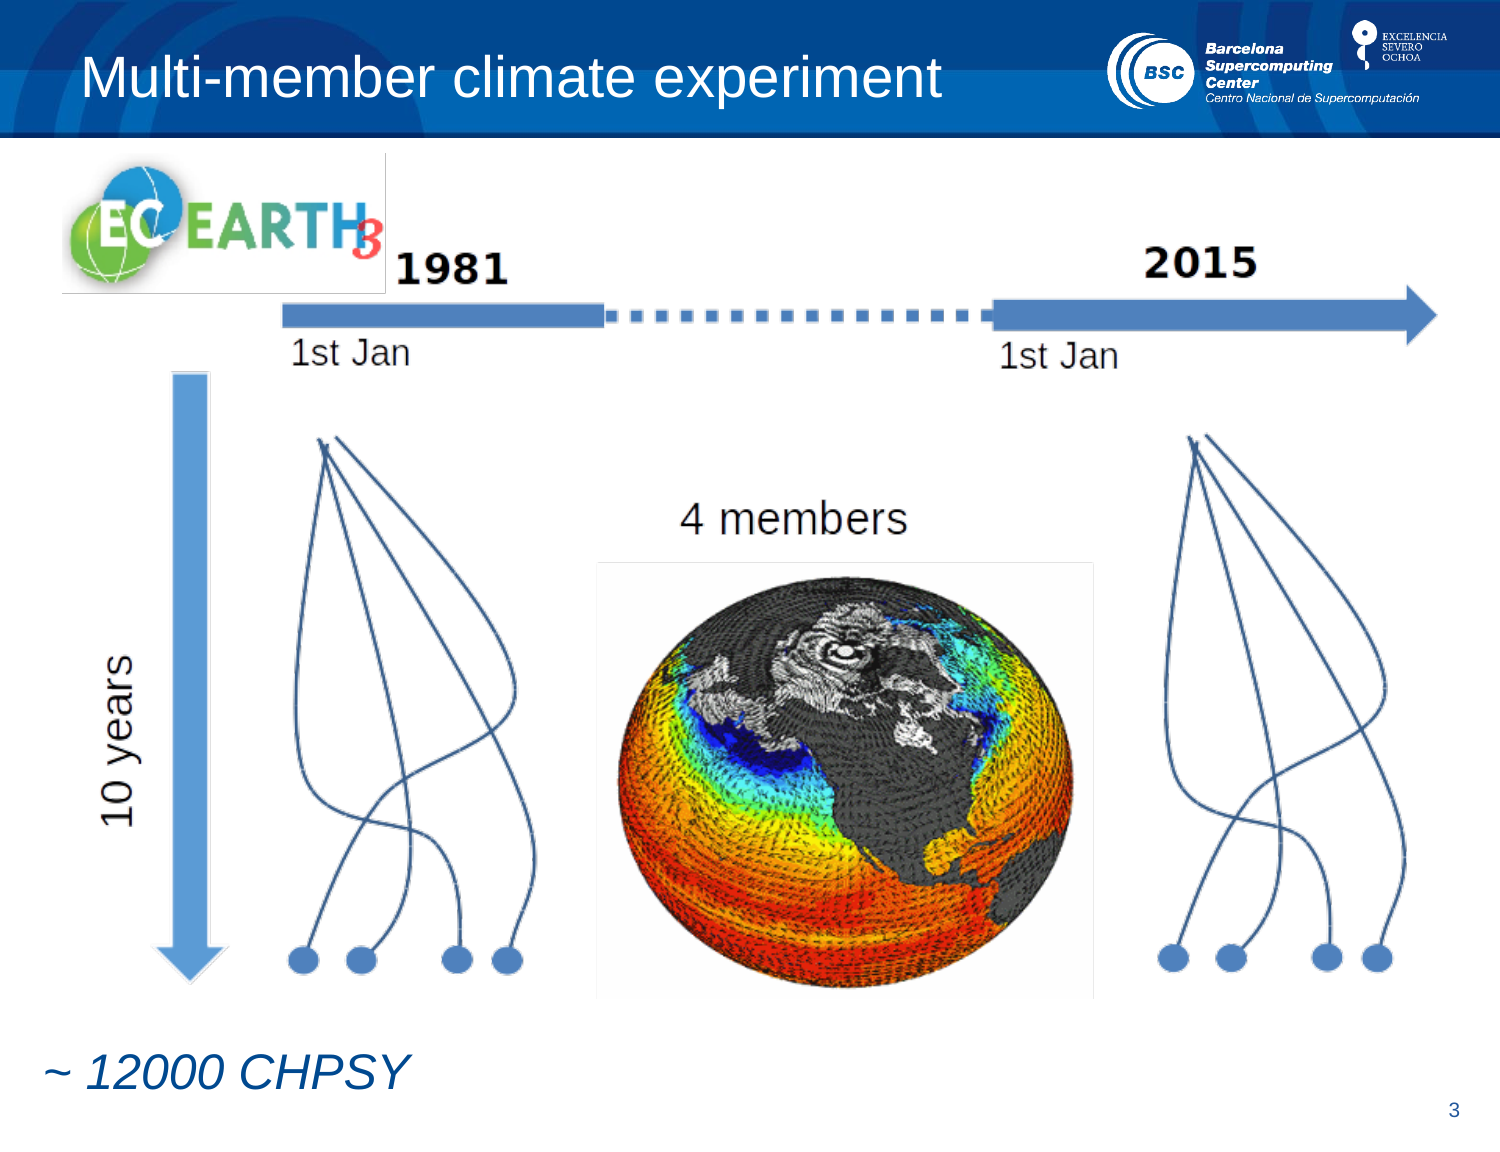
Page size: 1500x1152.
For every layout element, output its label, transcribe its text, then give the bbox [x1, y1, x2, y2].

list ~ 12000 CHPSY [27, 1024, 477, 1139]
picture [62, 152, 1438, 999]
picture [0, 0, 1500, 138]
title Multi-member climate experiment [65, 23, 1081, 138]
